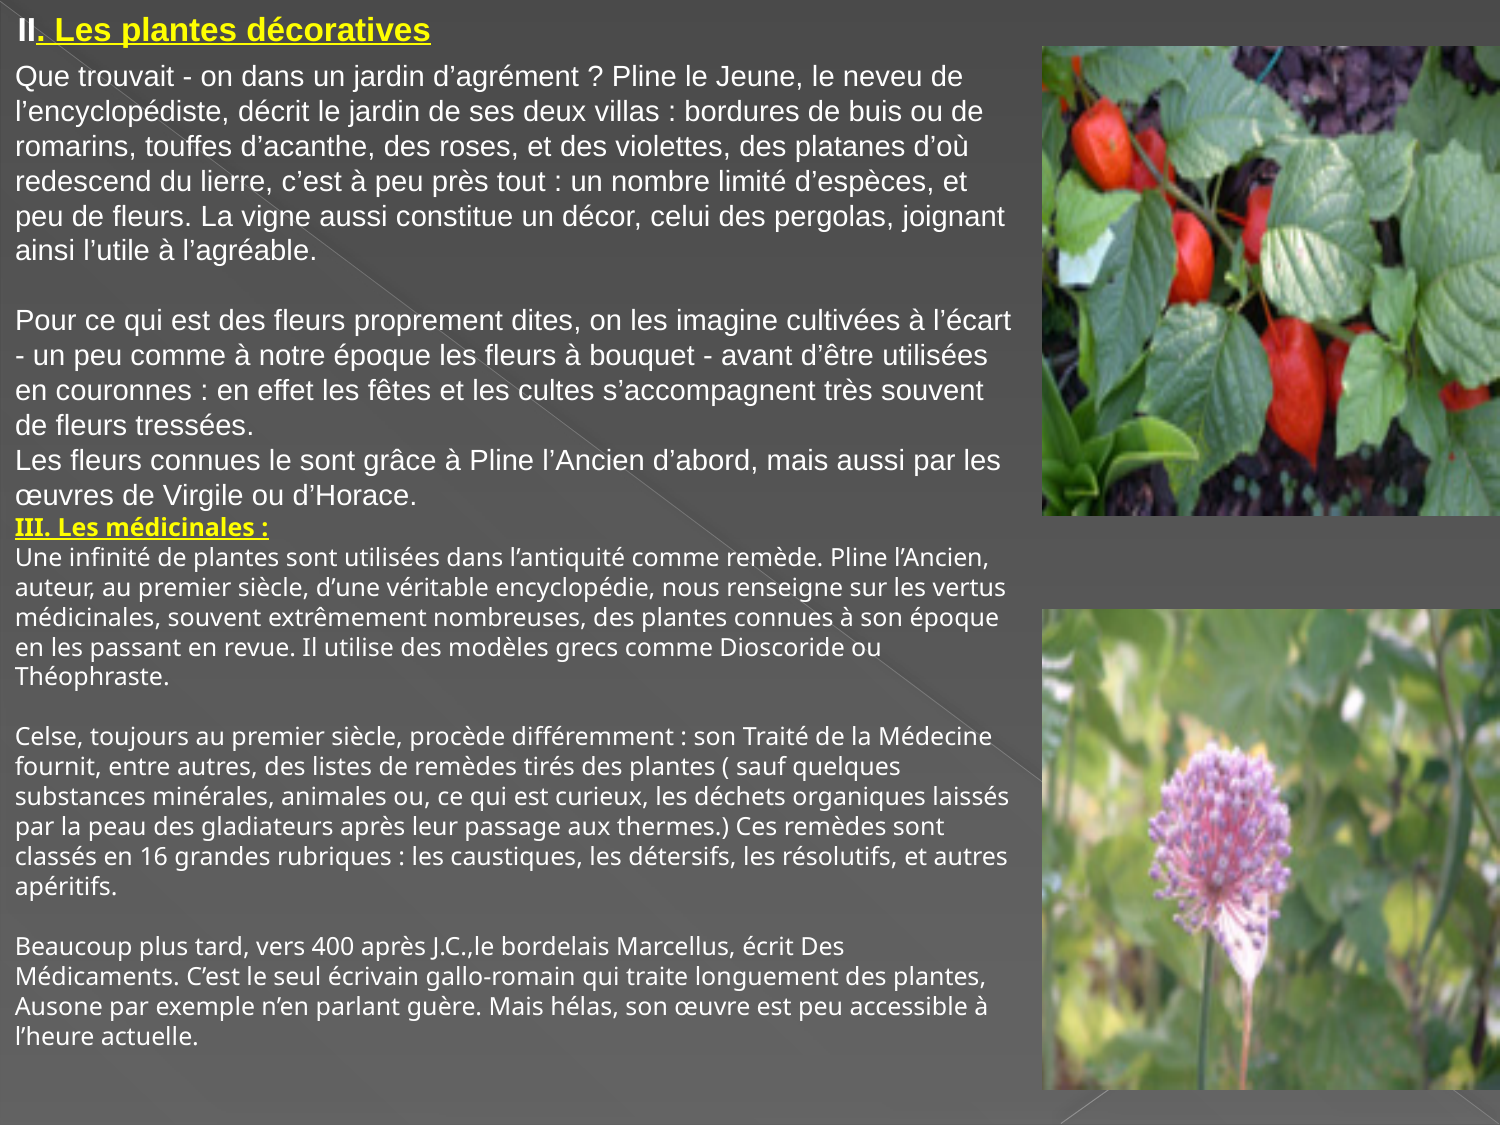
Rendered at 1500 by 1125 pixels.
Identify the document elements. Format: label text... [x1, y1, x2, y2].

text_box III. Les médicinales : Une infinité de plantes sont utilisées dans l’antiquité comme remède. Pline l’Ancien, auteur, au premier siècle, d’une véritable encyclopédie, nous renseigne sur les vertus médicinales, souvent extrêmement nombreuses, des plantes connues à son époque en les passant en revue. Il utilise des modèles grecs comme Dioscoride ou Théophraste. Celse, toujours au premier siècle, procède différemment : son Traité de la Médecine fournit, entre autres, des listes de remèdes tirés des plantes ( sauf quelques substances minérales, animales ou, ce qui est curieux, les déchets organiques laissés par la peau des gladiateurs après leur passage aux thermes.) Ces remèdes sont classés en 16 grandes rubriques : les caustiques, les détersifs, les résolutifs, et autres apéritifs. Beaucoup plus tard, vers 400 après J.C.,le bordelais Marcellus, écrit Des Médicaments. C’est le seul écrivain gallo-romain qui traite longuement des plantes, Ausone par exemple n’en parlant guère. Mais hélas, son œuvre est peu accessible à l’heure actuelle. [0, 503, 1032, 1118]
picture [1042, 46, 1500, 516]
picture [1042, 609, 1500, 1091]
text_box II. Les plantes décoratives [2, 0, 447, 49]
text_box Que trouvait - on dans un jardin d’agrément ? Pline le Jeune, le neveu de l’encyclopédiste, décrit le jardin de ses deux villas : bordures de buis ou de romarins, touffes d’acanthe, des roses, et des violettes, des platanes d’où redescend du lierre, c’est à peu près tout : un nombre limité d’espèces, et peu de fleurs. La vigne aussi constitue un décor, celui des pergolas, joignant ainsi l’utile à l’agréable. Pour ce qui est des fleurs proprement dites, on les imagine cultivées à l’écart - un peu comme à notre époque les fleurs à bouquet - avant d’être utilisées en couronnes : en effet les fêtes et les cultes s’accompagnent très souvent de fleurs tressées. Les fleurs connues le sont grâce à Pline l’Ancien d’abord, mais aussi par les œuvres de Virgile ou d’Horace. [0, 49, 1032, 503]
